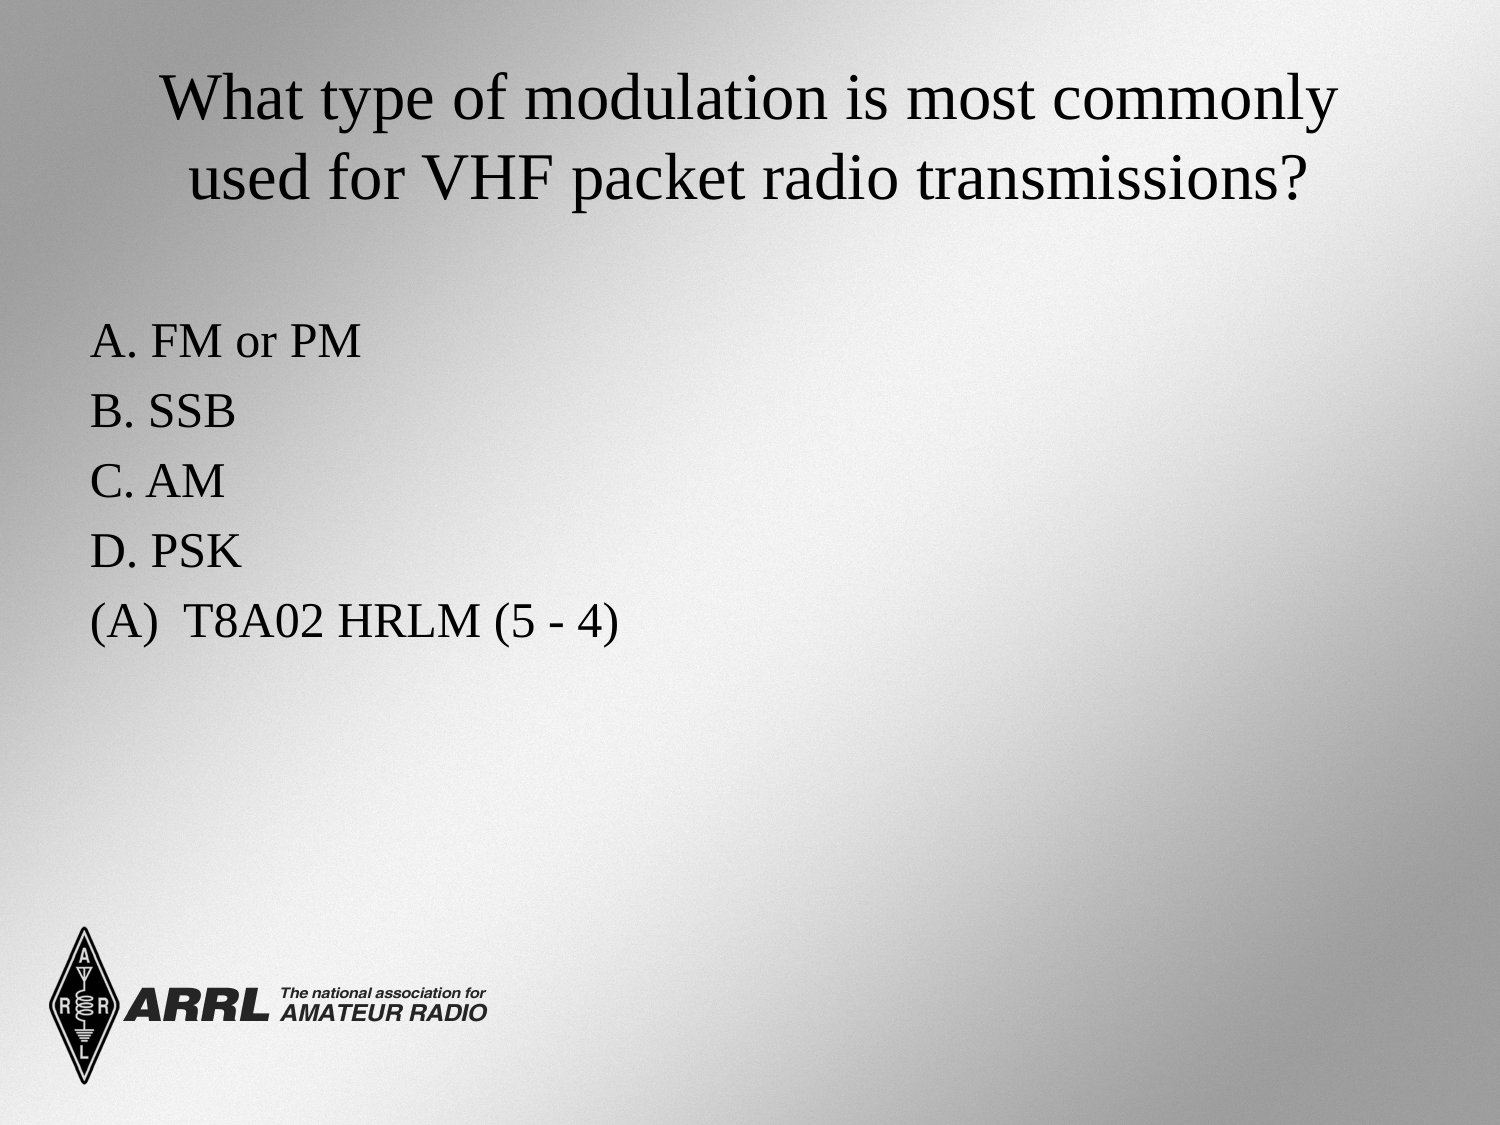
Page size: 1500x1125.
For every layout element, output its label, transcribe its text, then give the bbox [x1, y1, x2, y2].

title What type of modulation is most commonly used for VHF packet radio transmissions? [75, 45, 1425, 233]
picture [0, 0, 1500, 1125]
list A. FM or PM B. SSB C. AM D. PSK (A) T8A02 HRLM (5 - 4) [75, 299, 1425, 1005]
